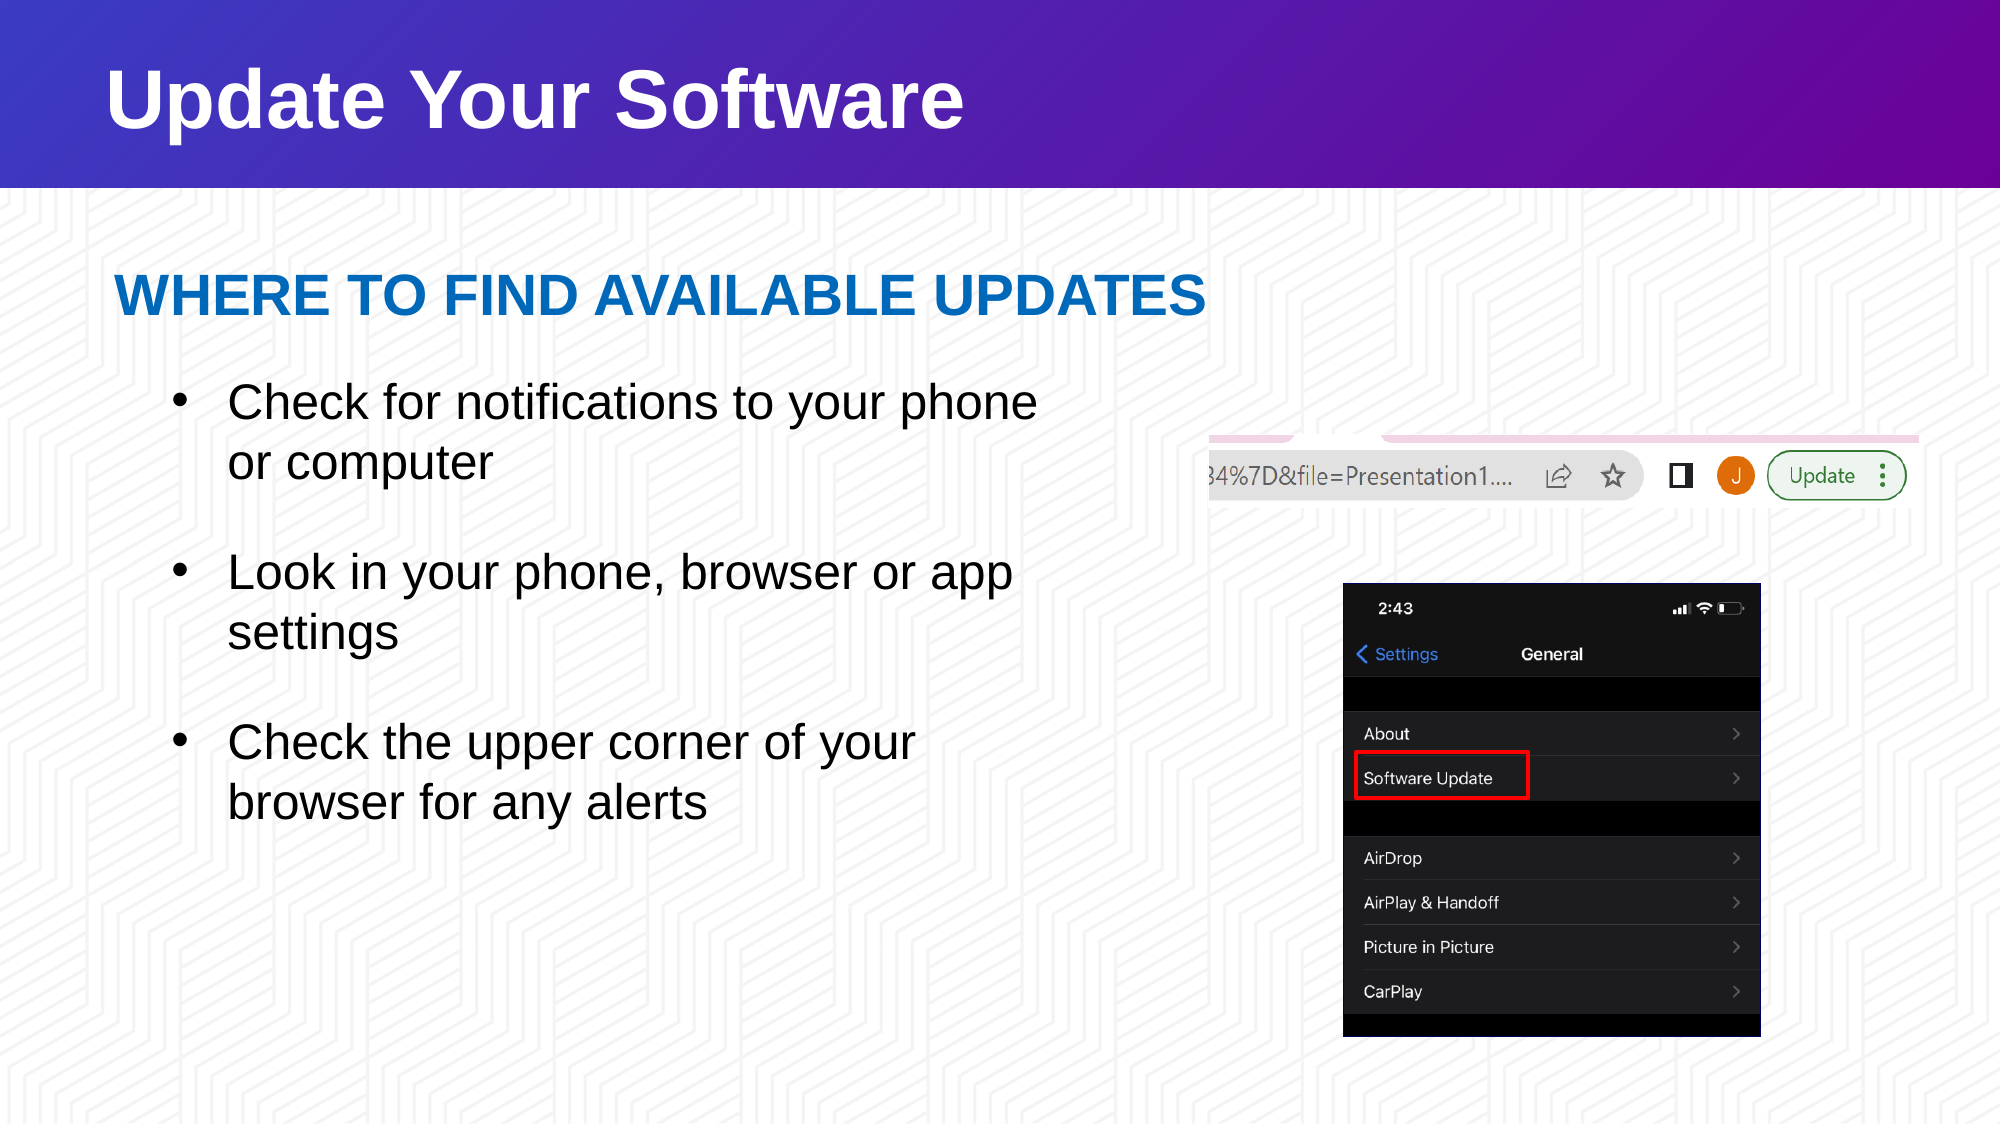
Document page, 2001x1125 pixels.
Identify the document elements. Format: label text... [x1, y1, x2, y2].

text_box Check for notifications to your phone or computer Look in your phone, browser or app settings Check the upper corner of your browser for any alerts [118, 362, 1068, 1113]
text_box WHERE TO FIND AVAILABLE UPDATES [99, 249, 1394, 335]
title Update Your Software [0, 0, 2000, 188]
picture [0, 0, 2001, 1125]
